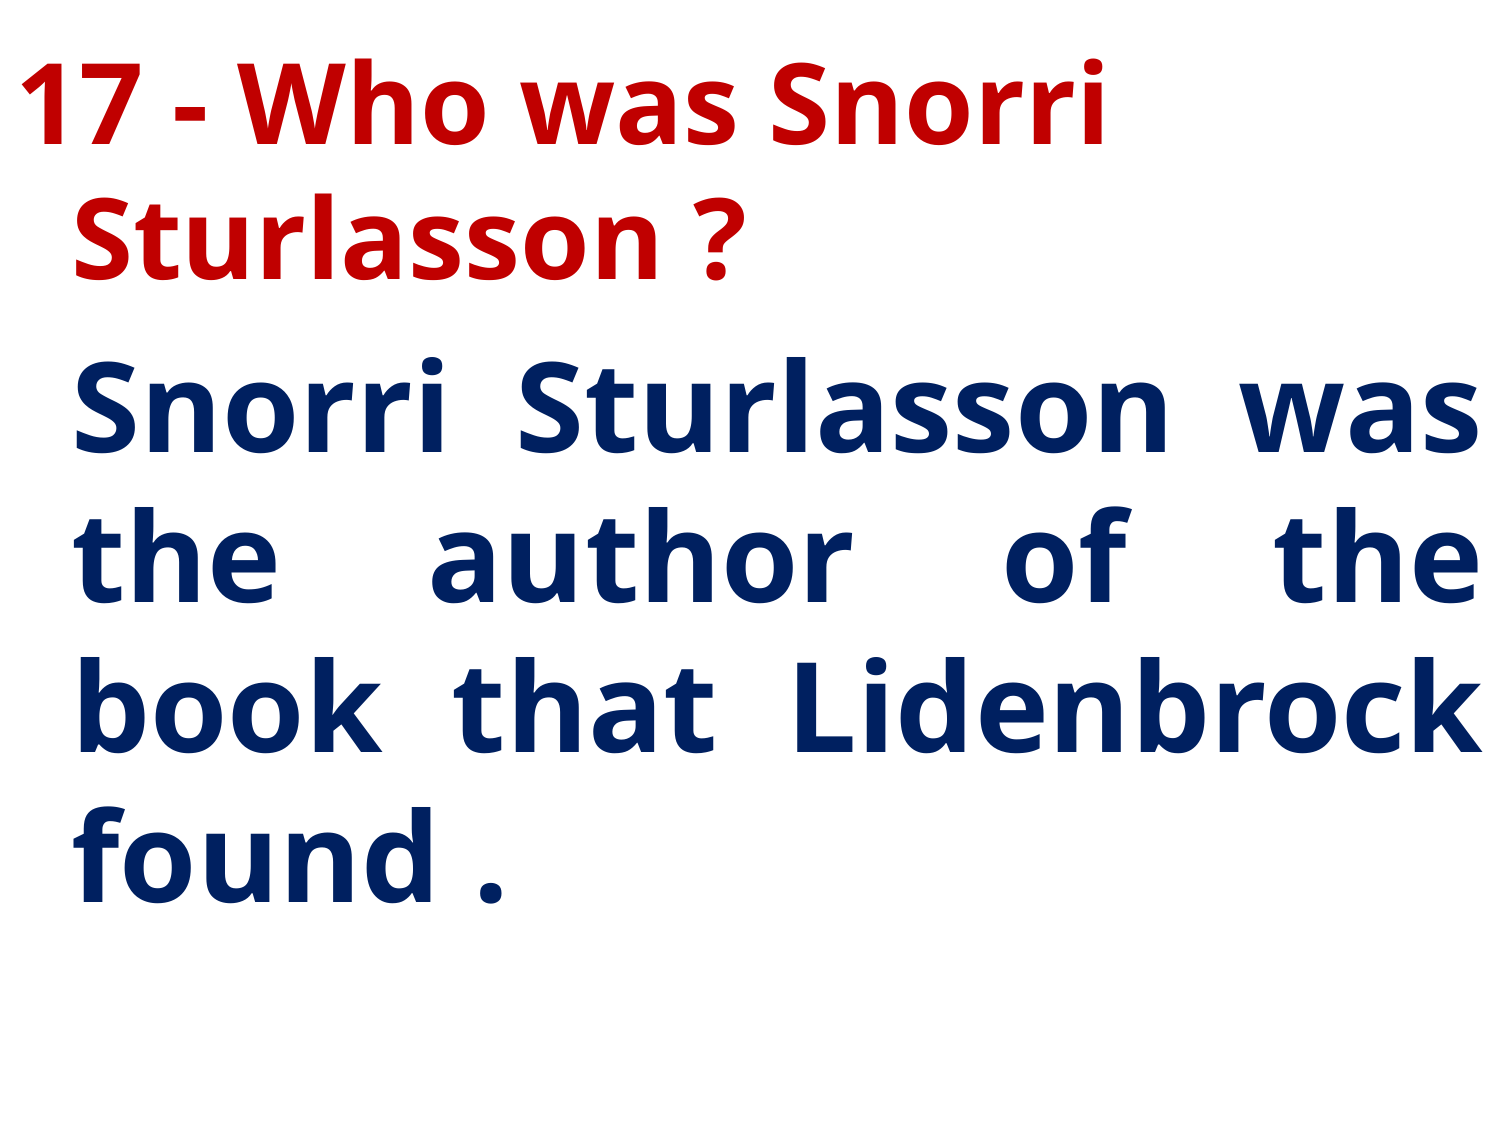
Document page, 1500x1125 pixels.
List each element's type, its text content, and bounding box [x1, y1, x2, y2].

list 17 - Who was Snorri Sturlasson ? Snorri Sturlasson was the author of the book that Lidenbrock found . [0, 24, 1500, 1005]
